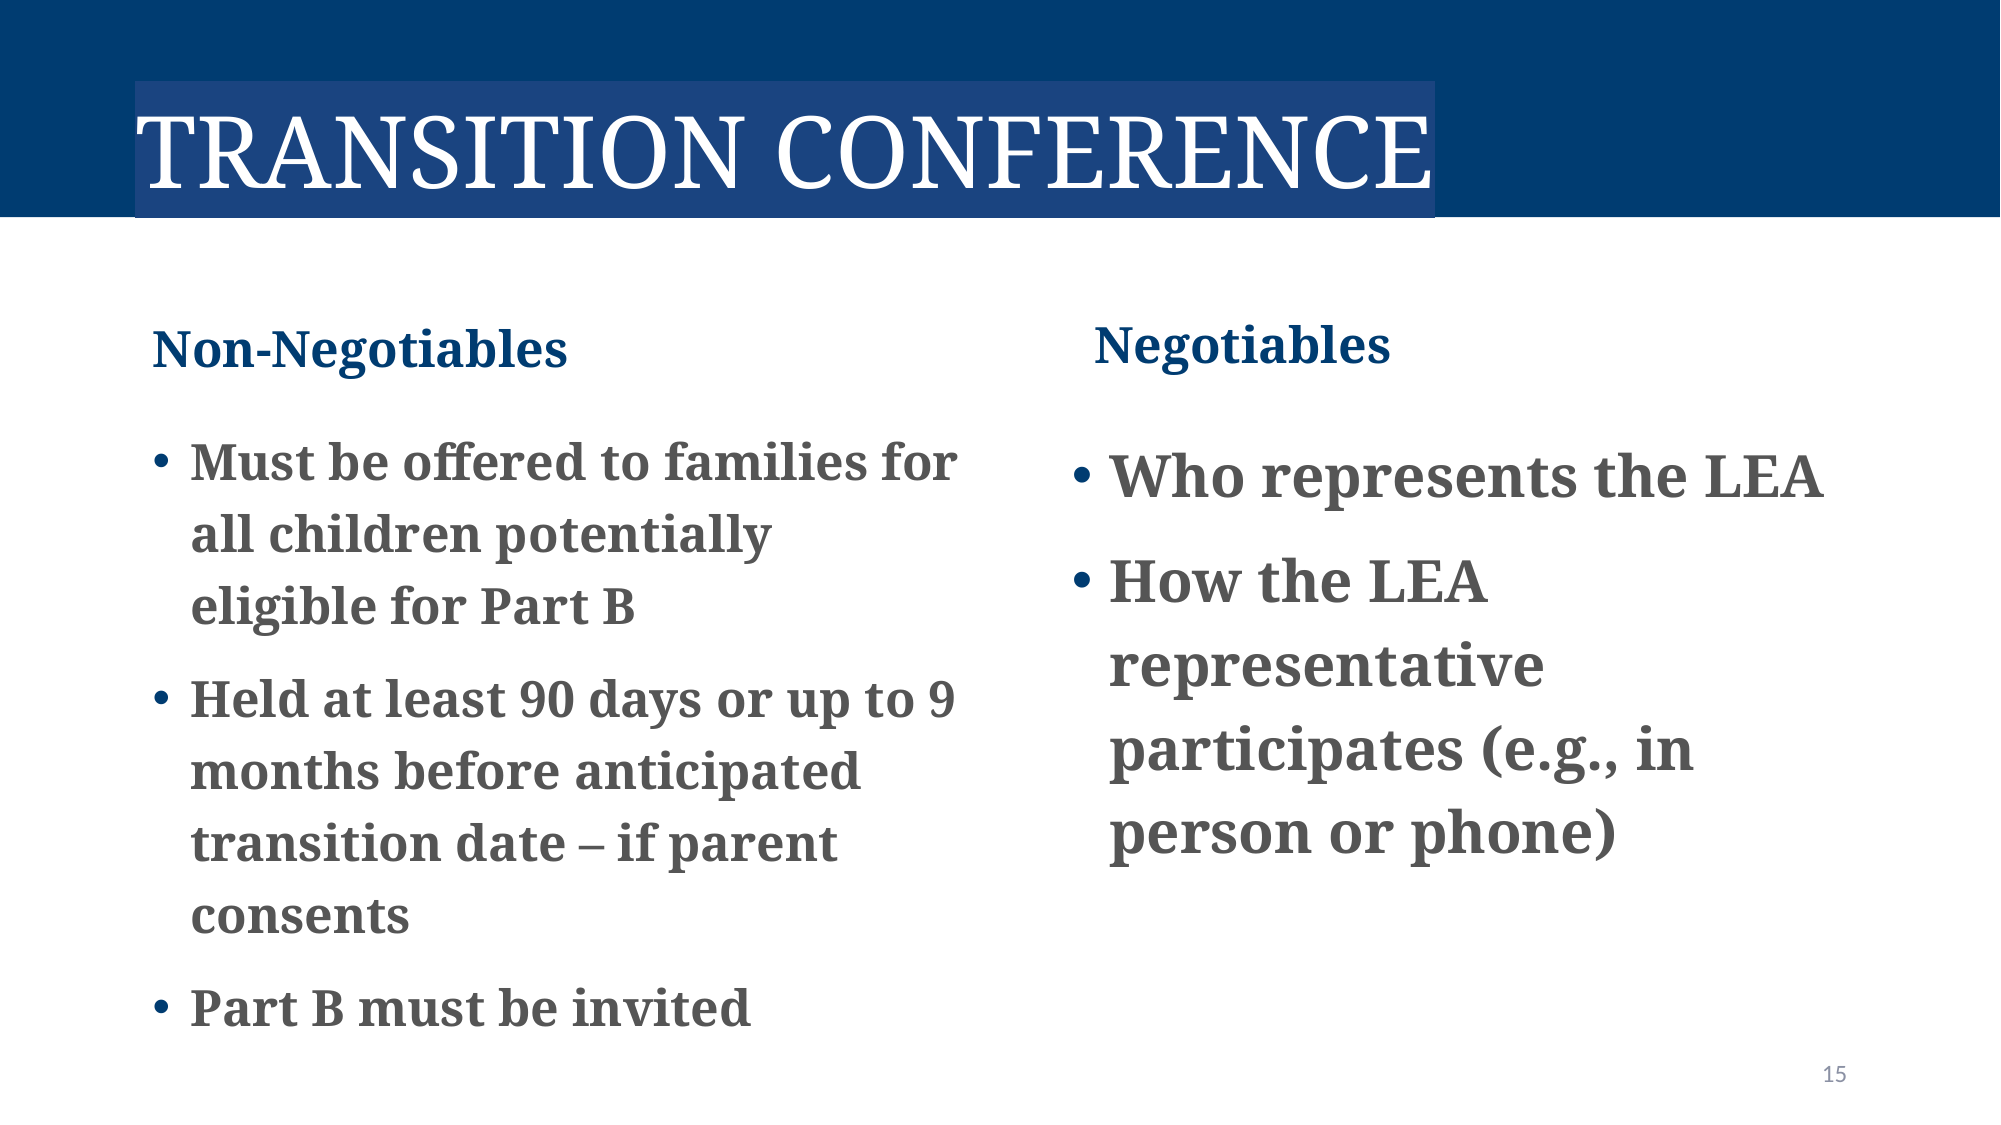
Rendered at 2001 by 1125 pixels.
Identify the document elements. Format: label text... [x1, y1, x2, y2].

list Must be offered to families for all children potentially eligible for Part B Held at least 90 days or up to 9 months before anticipated transition date – if parent consents Part B must be invited [137, 410, 984, 1084]
slide_number 15 [1412, 1042, 1863, 1103]
list Who represents the LEA How the LEA representative participates (e.g., in person or phone) [1056, 418, 1908, 1023]
title Transition Conference [0, 0, 2000, 218]
list Non-Negotiables [137, 250, 984, 386]
list Negotiables [1079, 246, 1930, 382]
